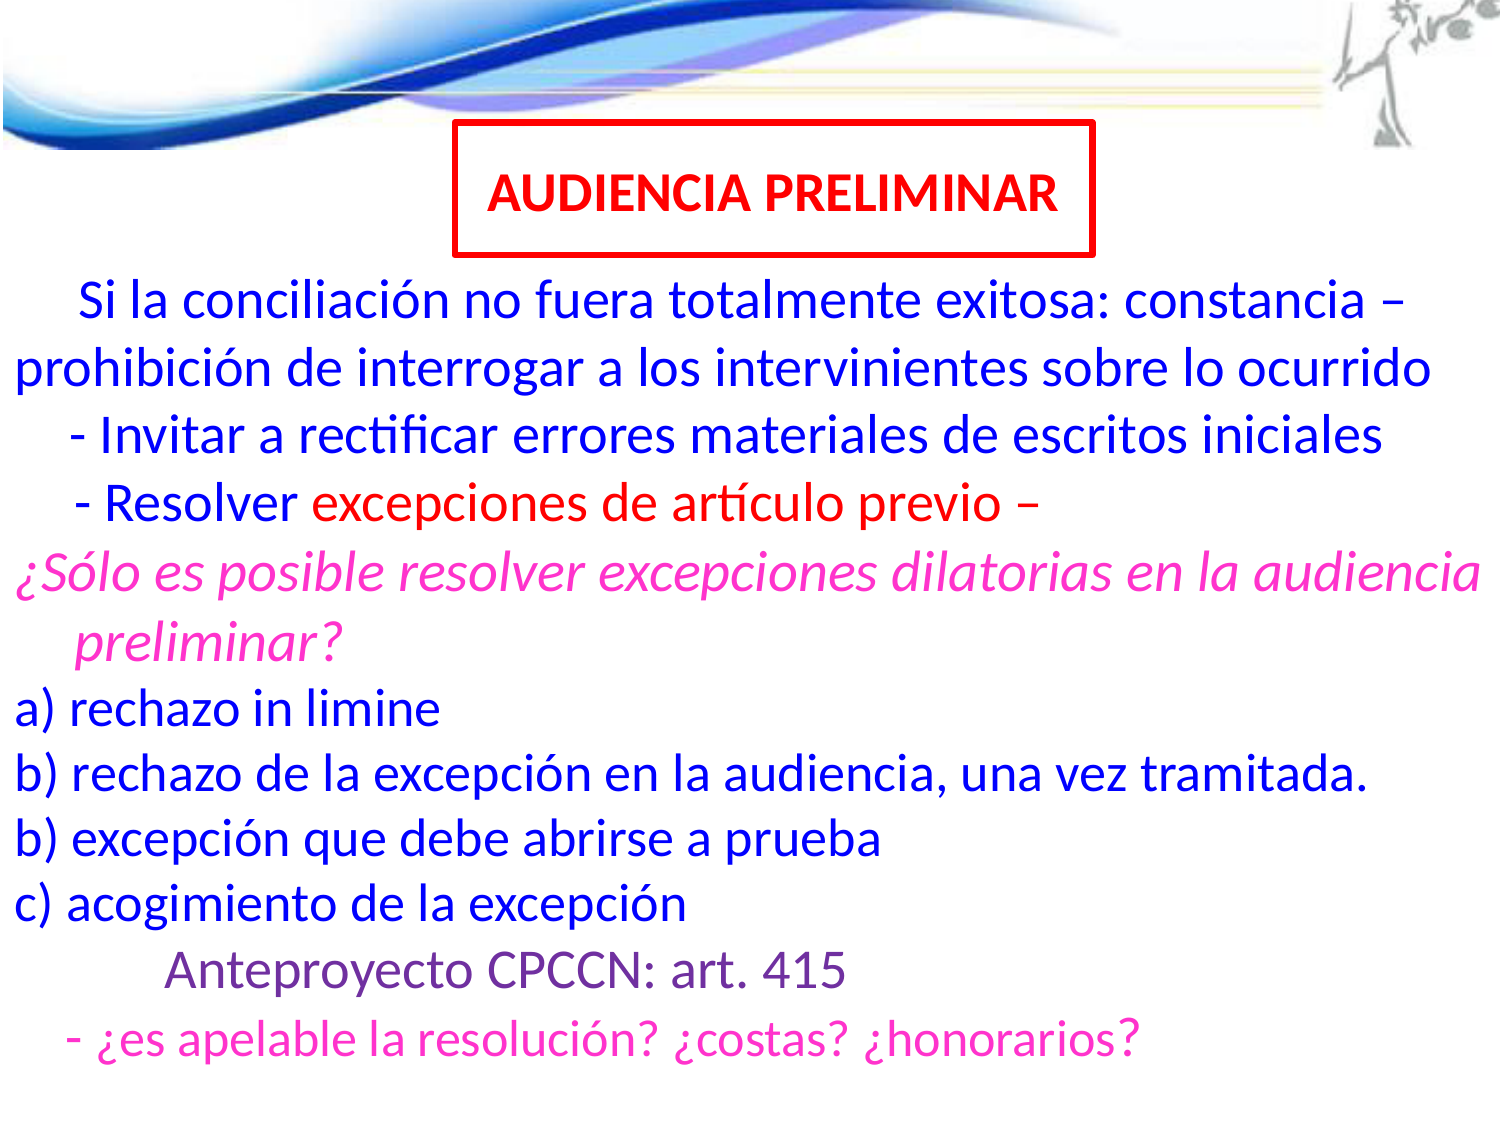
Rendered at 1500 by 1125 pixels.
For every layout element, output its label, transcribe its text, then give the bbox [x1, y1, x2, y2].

text_box AUDIENCIA PRELIMINAR [453, 159, 1095, 257]
picture [2, 0, 1500, 151]
text_box Si la conciliación no fuera totalmente exitosa: constancia – prohibición de interrogar a los intervinientes sobre lo ocurrido - Invitar a rectificar errores materiales de escritos iniciales - Resolver excepciones de artículo previo – ¿Sólo es posible resolver excepciones dilatorias en la audiencia preliminar? a) rechazo in limine b) rechazo de la excepción en la audiencia, una vez tramitada. b) excepción que debe abrirse a prueba c) acogimiento de la excepción Anteproyecto CPCCN: art. 415 - ¿es apelable la resolución? ¿costas? ¿honorarios? [0, 156, 1500, 1125]
